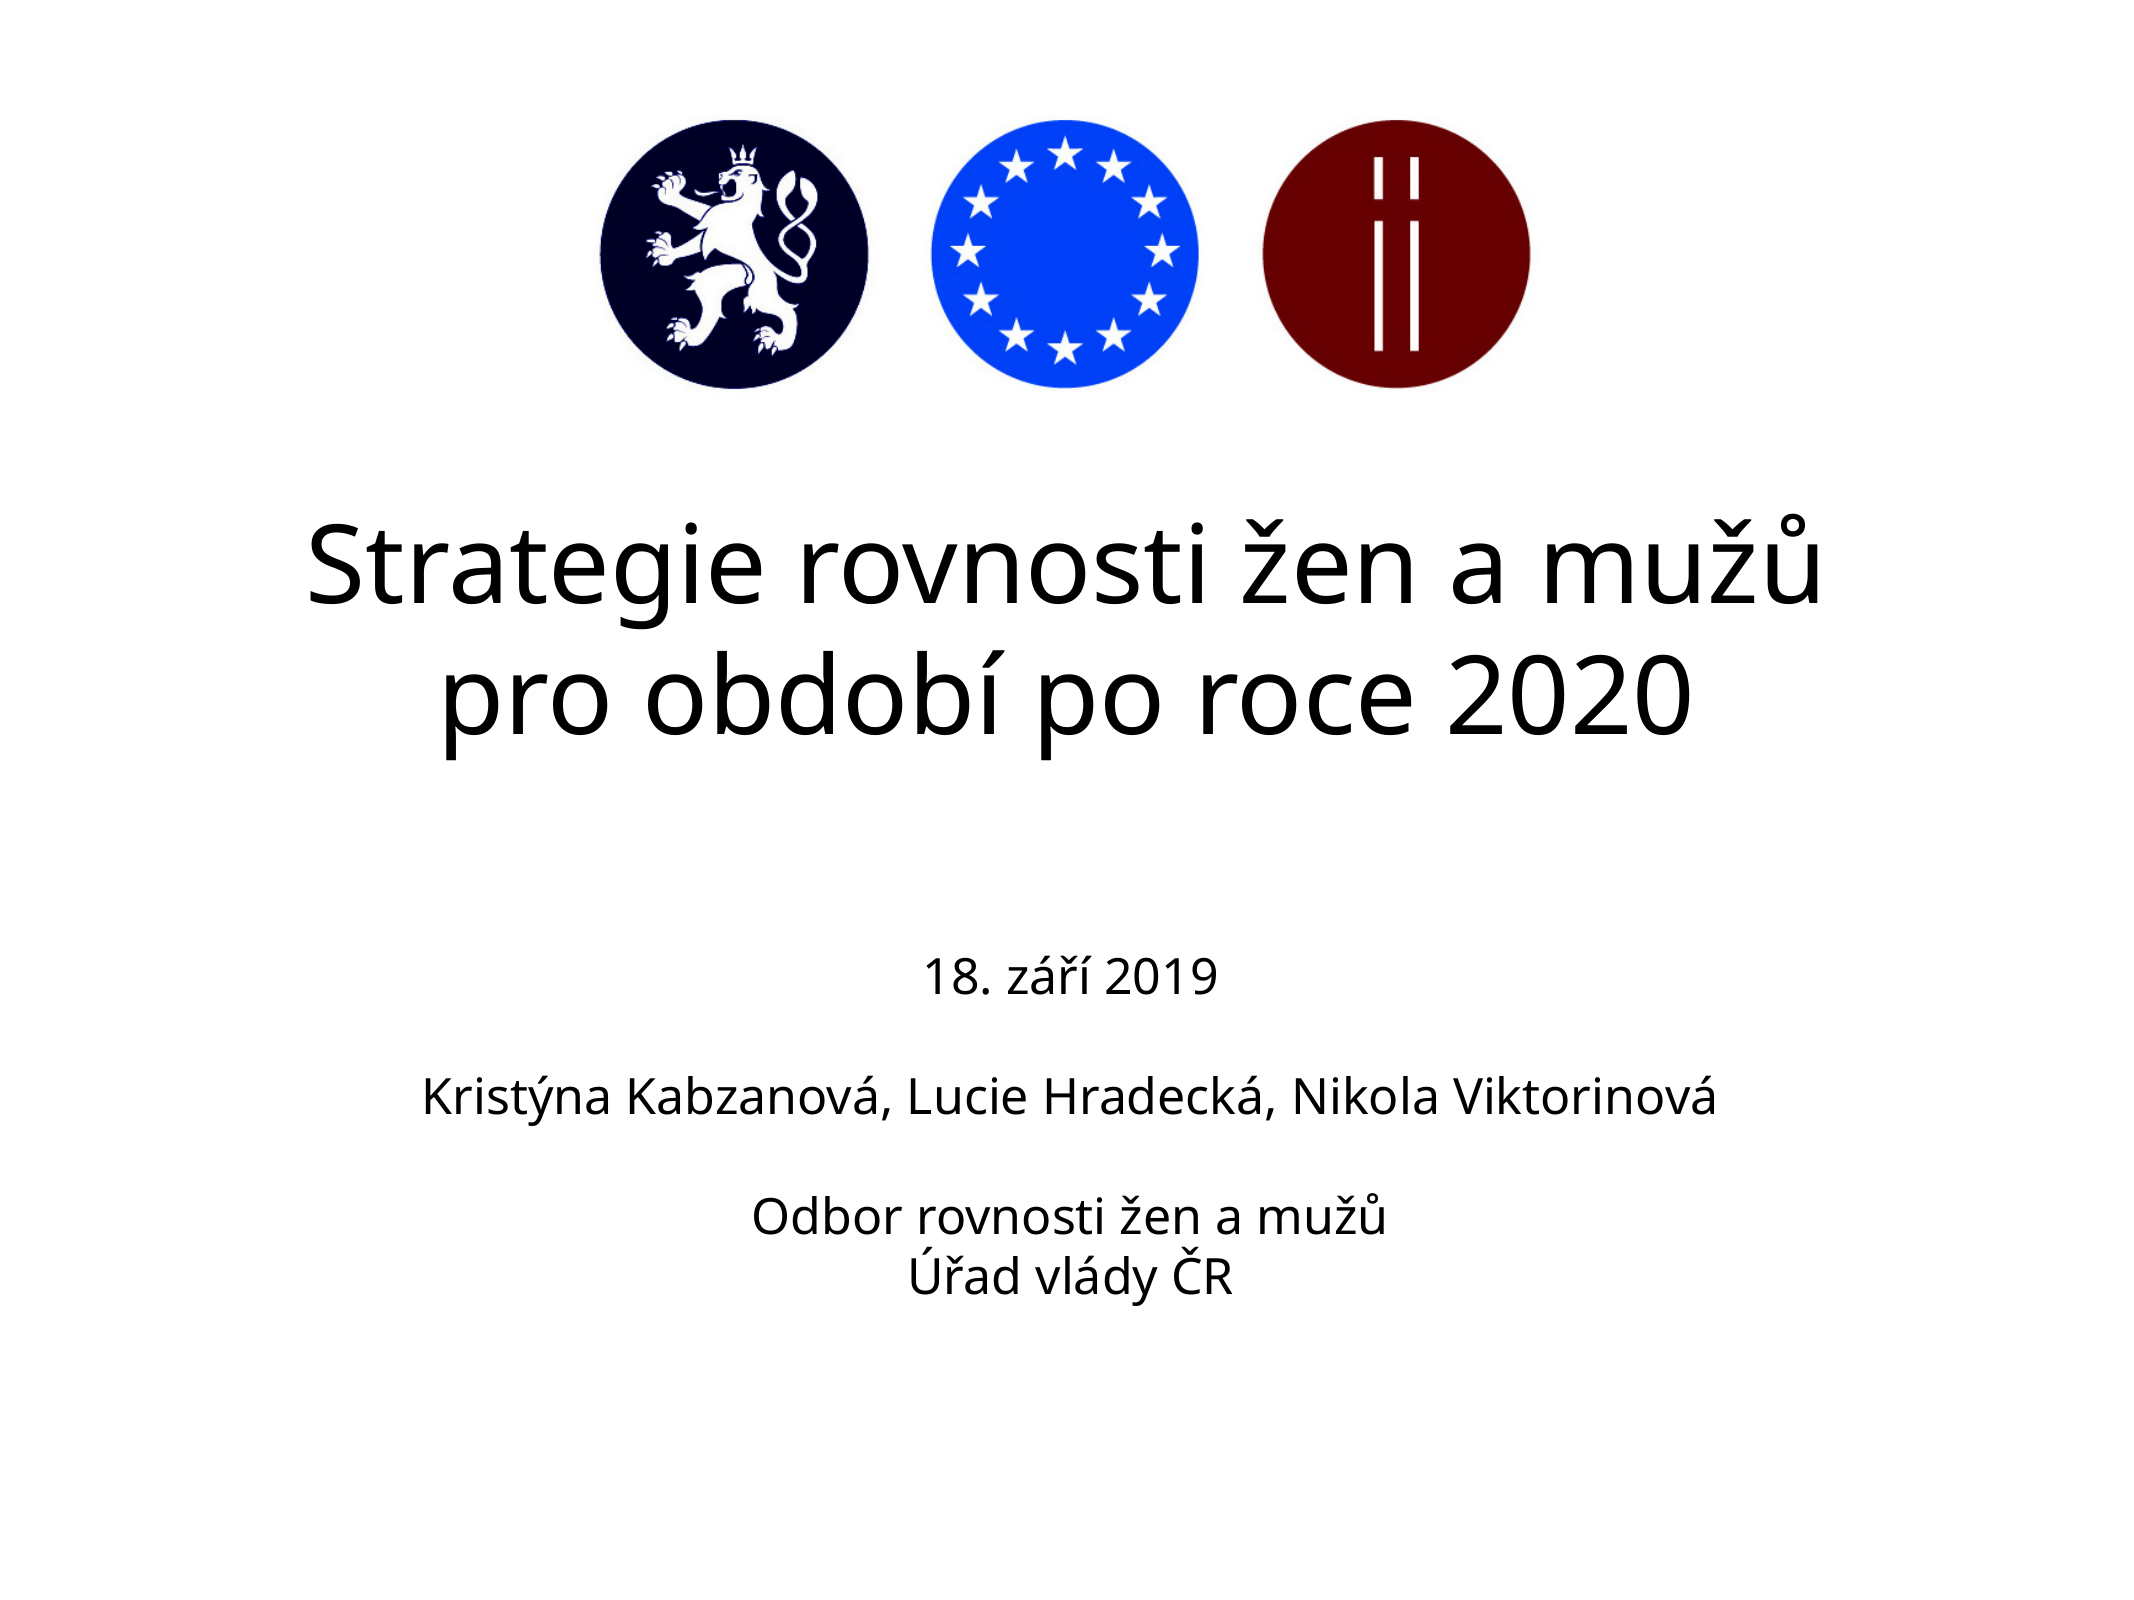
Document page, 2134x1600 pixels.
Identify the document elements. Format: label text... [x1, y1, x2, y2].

picture [569, 98, 1564, 410]
text_box 18. září 2019 Kristýna Kabzanová, Lucie Hradecká, Nikola Viktorinová Odbor rovnosti žen a mužů Úřad vlády ČR [413, 935, 1728, 1313]
title Strategie rovnosti žen a mužů pro období po roce 2020 [207, 480, 1926, 766]
